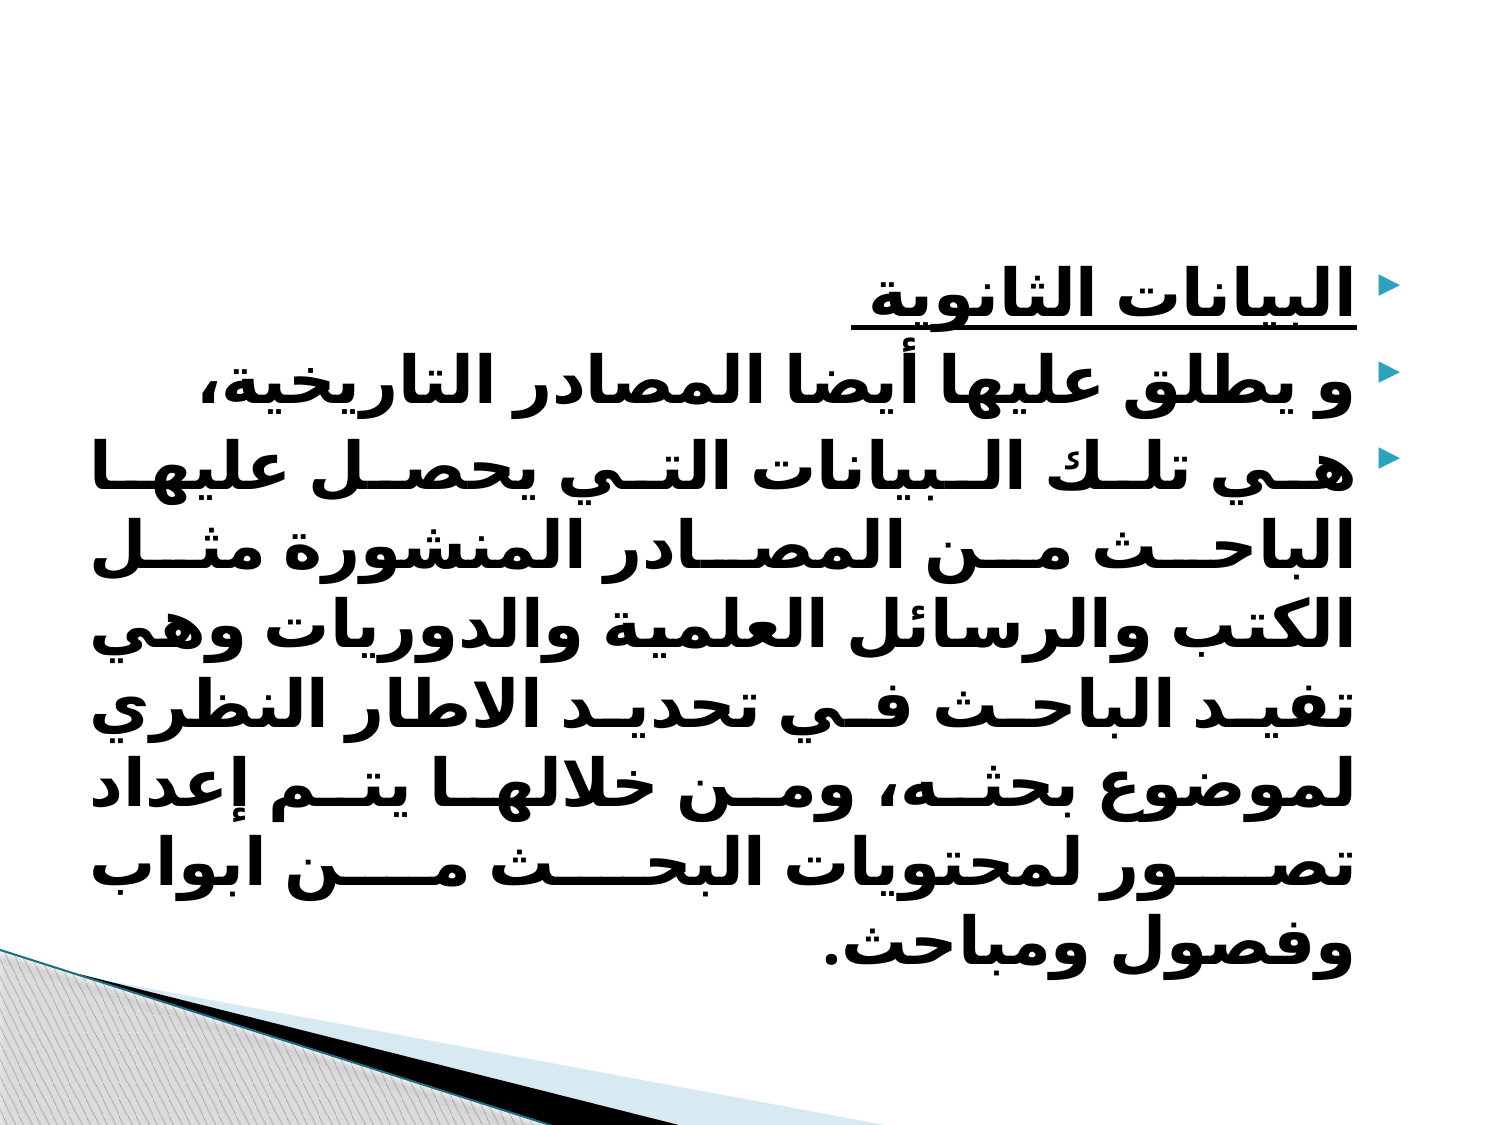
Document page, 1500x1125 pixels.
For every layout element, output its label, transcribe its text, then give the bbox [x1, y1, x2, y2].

list البيانات الثانوية و يطلق عليها أيضا المصادر التاريخية، هي تلك البيانات التي يحصل عليها الباحث من المصادر المنشورة مثل الكتب والرسائل العلمية والدوريات وهي تفيد الباحث في تحديد الاطار النظري لموضوع بحثه، ومن خلالها يتم إعداد تصور لمحتويات البحث من ابواب وفصول ومباحث. [75, 243, 1425, 986]
